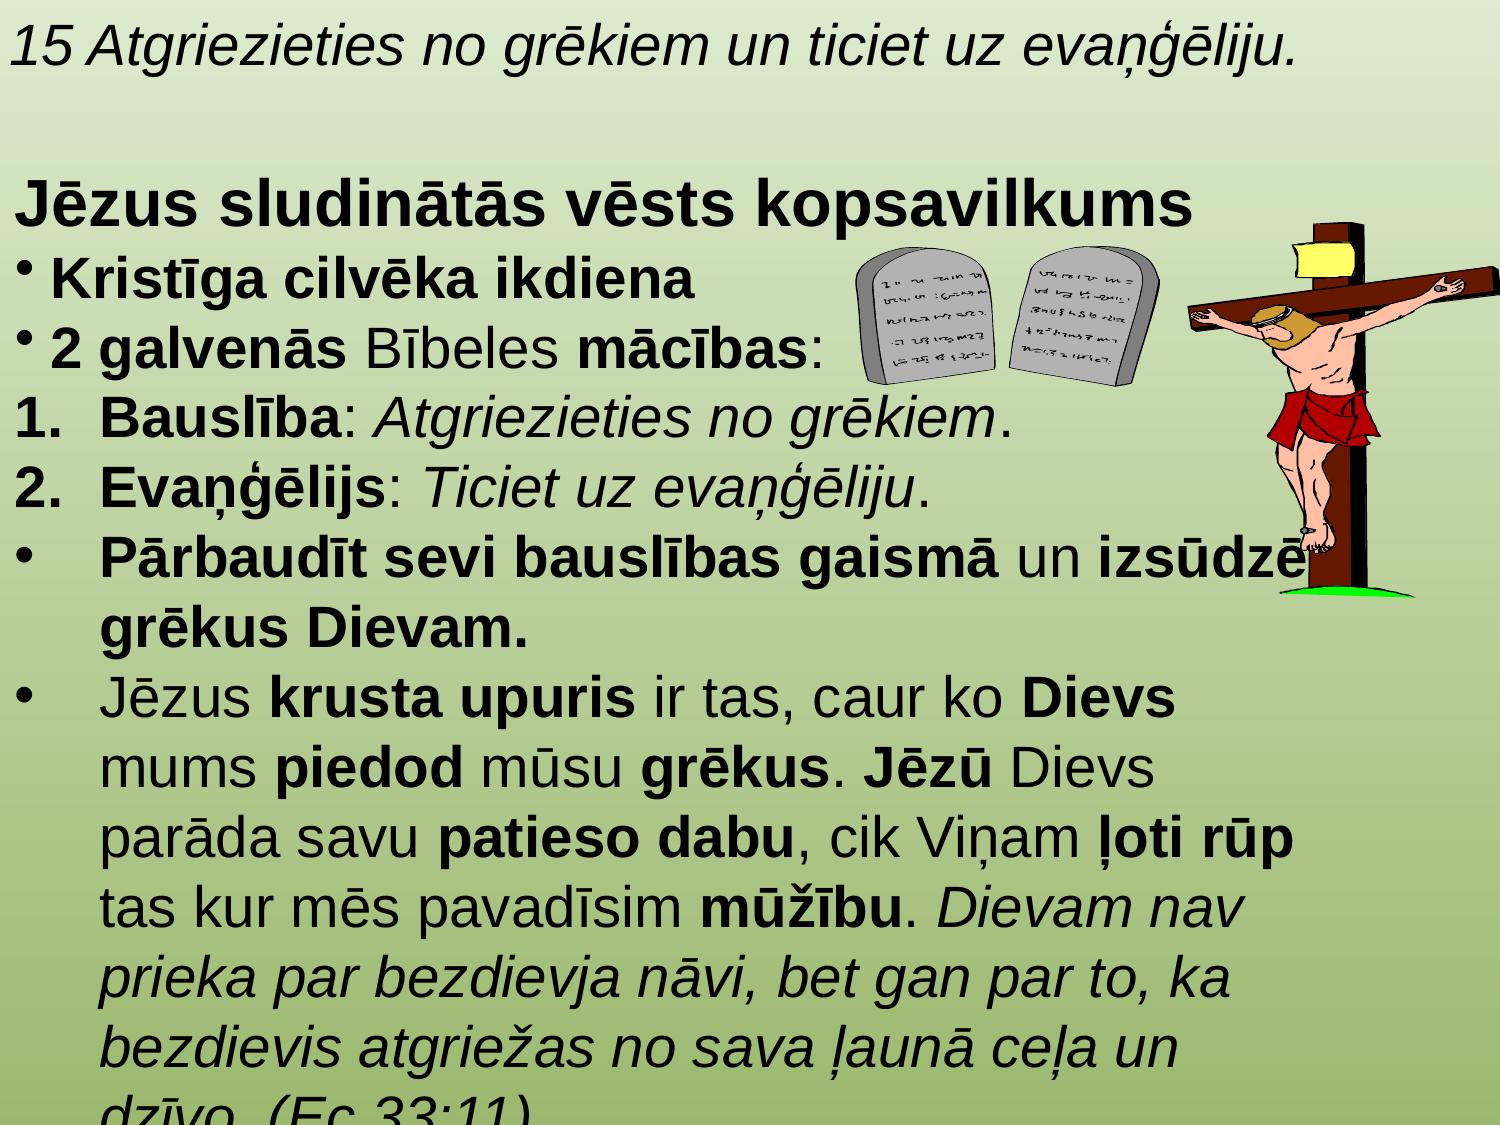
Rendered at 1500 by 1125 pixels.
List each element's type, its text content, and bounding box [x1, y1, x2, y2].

list 15 Atgriezieties no grēkiem un ticiet uz evaņģēliju. [0, 0, 1500, 173]
picture [855, 245, 1161, 387]
picture [1185, 222, 1500, 598]
text_box Jēzus sludinātās vēsts kopsavilkums Kristīga cilvēka ikdiena 2 galvenās Bībeles mācības: Bauslība: Atgriezieties no grēkiem. Evaņģēlijs: Ticiet uz evaņģēliju. Pārbaudīt sevi bauslības gaismā un izsūdzēt grēkus Dievam. Jēzus krusta upuris ir tas, caur ko Dievs mums piedod mūsu grēkus. Jēzū Dievs parāda savu patieso dabu, cik Viņam ļoti rūp tas kur mēs pavadīsim mūžību. Dievam nav prieka par bezdievja nāvi, bet gan par to, ka bezdievis atgriežas no sava ļaunā ceļa un dzīvo. (Ec.33:11) [0, 152, 1360, 1125]
